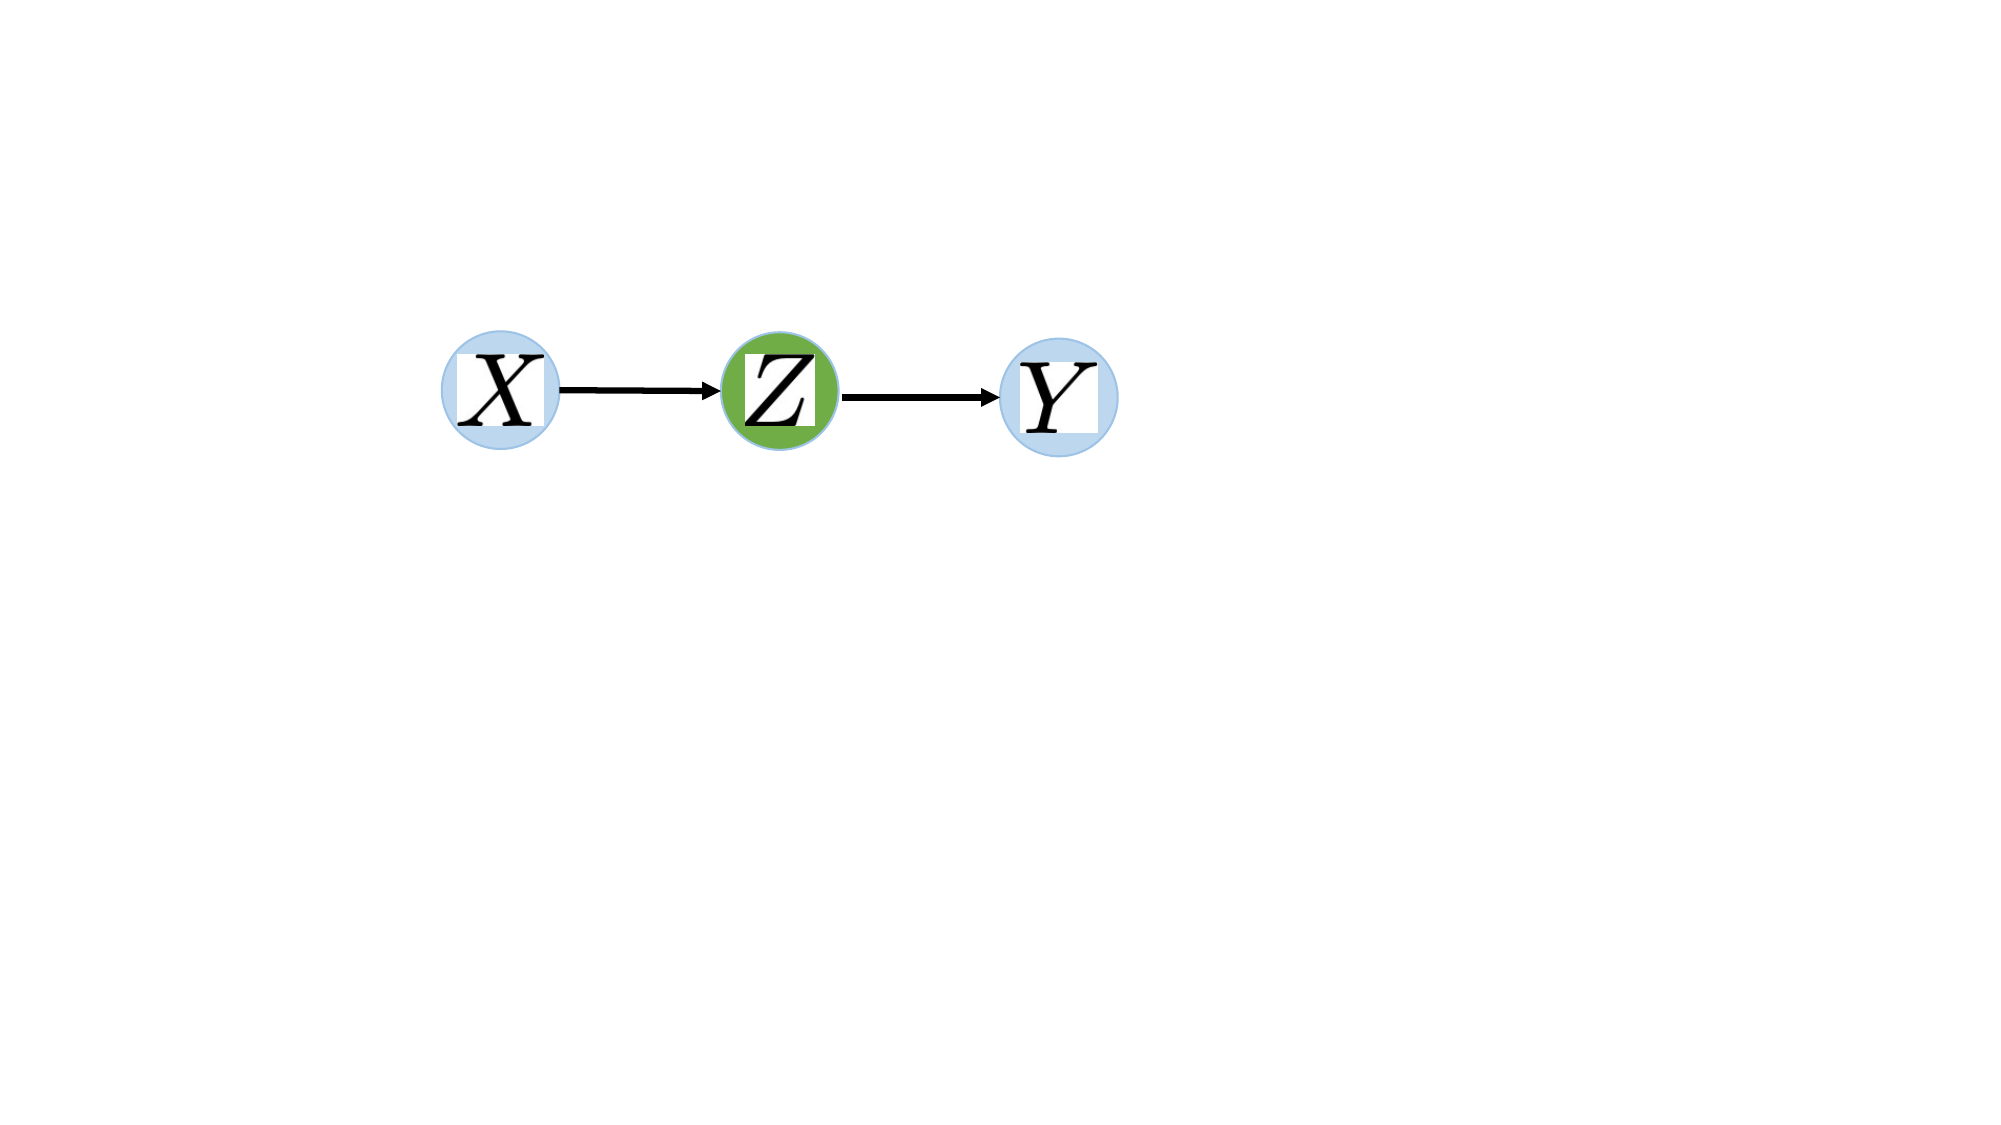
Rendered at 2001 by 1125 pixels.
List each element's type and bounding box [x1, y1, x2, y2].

picture [1020, 362, 1098, 433]
picture [457, 354, 544, 426]
text_box [719, 331, 840, 451]
text_box [440, 330, 561, 451]
picture [745, 354, 815, 426]
text_box [998, 337, 1119, 458]
